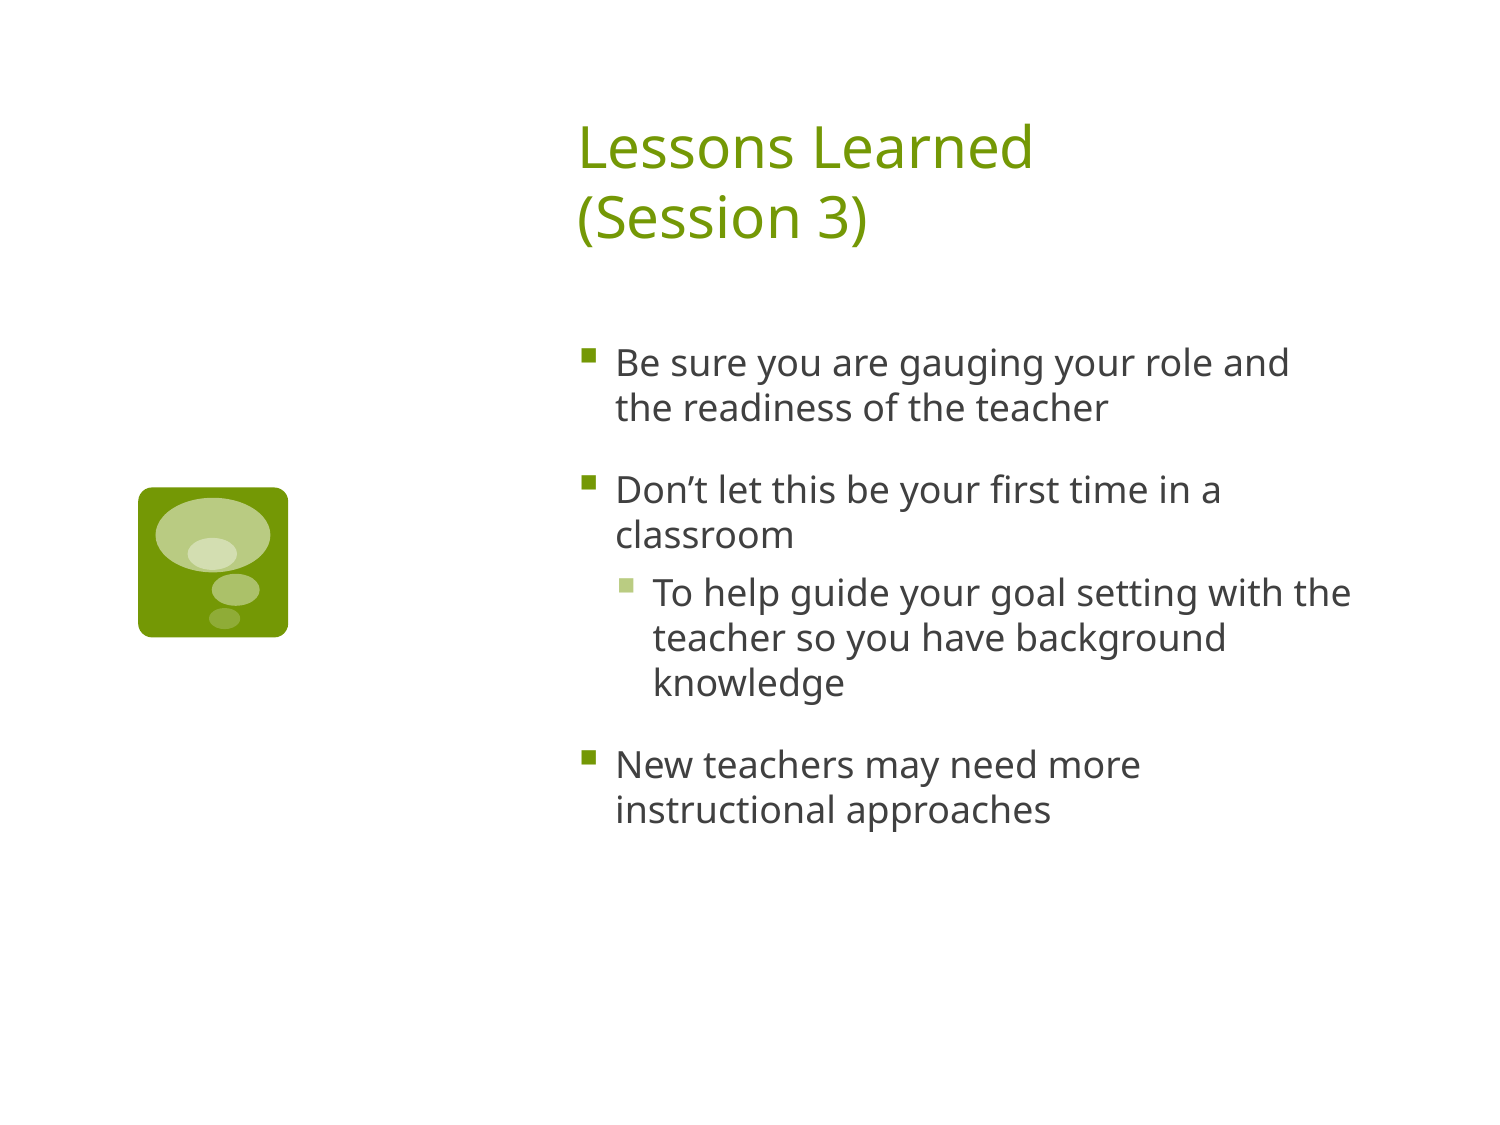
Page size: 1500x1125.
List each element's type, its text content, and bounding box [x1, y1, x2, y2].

title Lessons Learned (Session 3) [562, 112, 1375, 258]
list Be sure you are gauging your role and the readiness of the teacher Don’t let this be your first time in a classroom To help guide your goal setting with the teacher so you have background knowledge New teachers may need more instructional approaches [562, 331, 1374, 1005]
